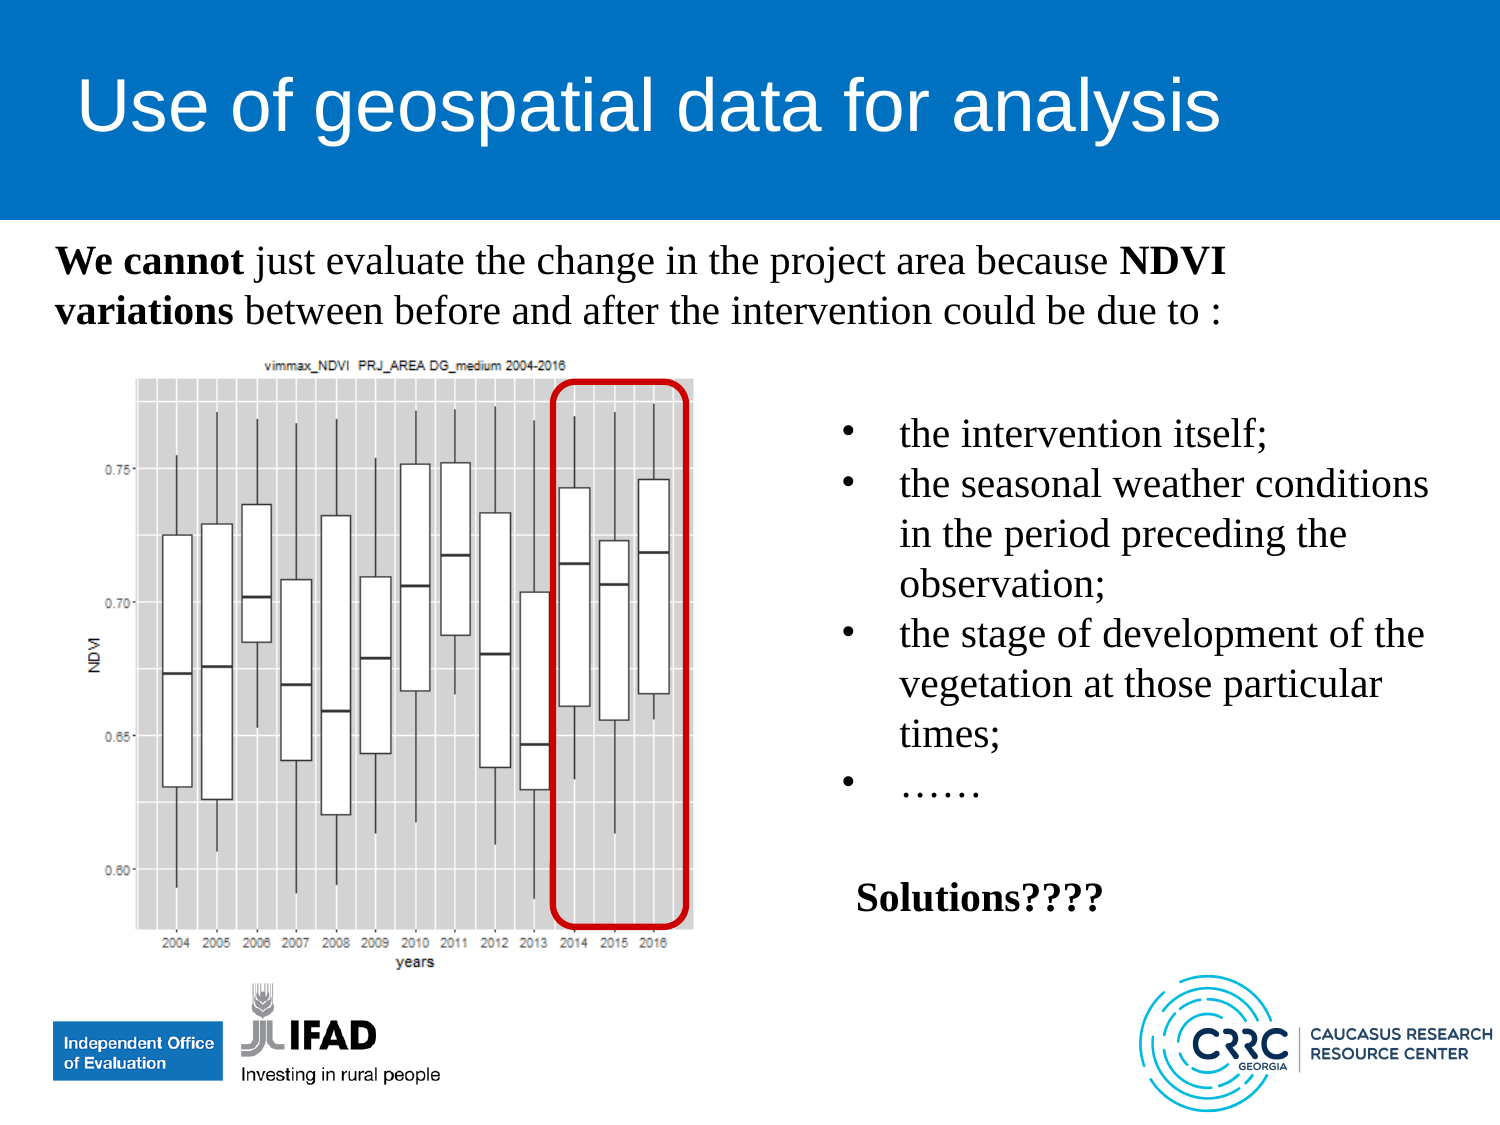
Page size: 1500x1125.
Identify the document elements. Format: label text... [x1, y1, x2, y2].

picture [1125, 962, 1500, 1125]
picture [53, 980, 443, 1089]
text_box the intervention itself; the seasonal weather conditions in the period preceding the observation; the stage of development of the vegetation at those particular times; …… Solutions???? [734, 391, 1479, 884]
picture [76, 351, 702, 977]
list Use of geospatial data for analysis [76, 30, 1412, 173]
list We cannot just evaluate the change in the project area because NDVI variations between before and after the intervention could be due to : [55, 232, 1412, 963]
